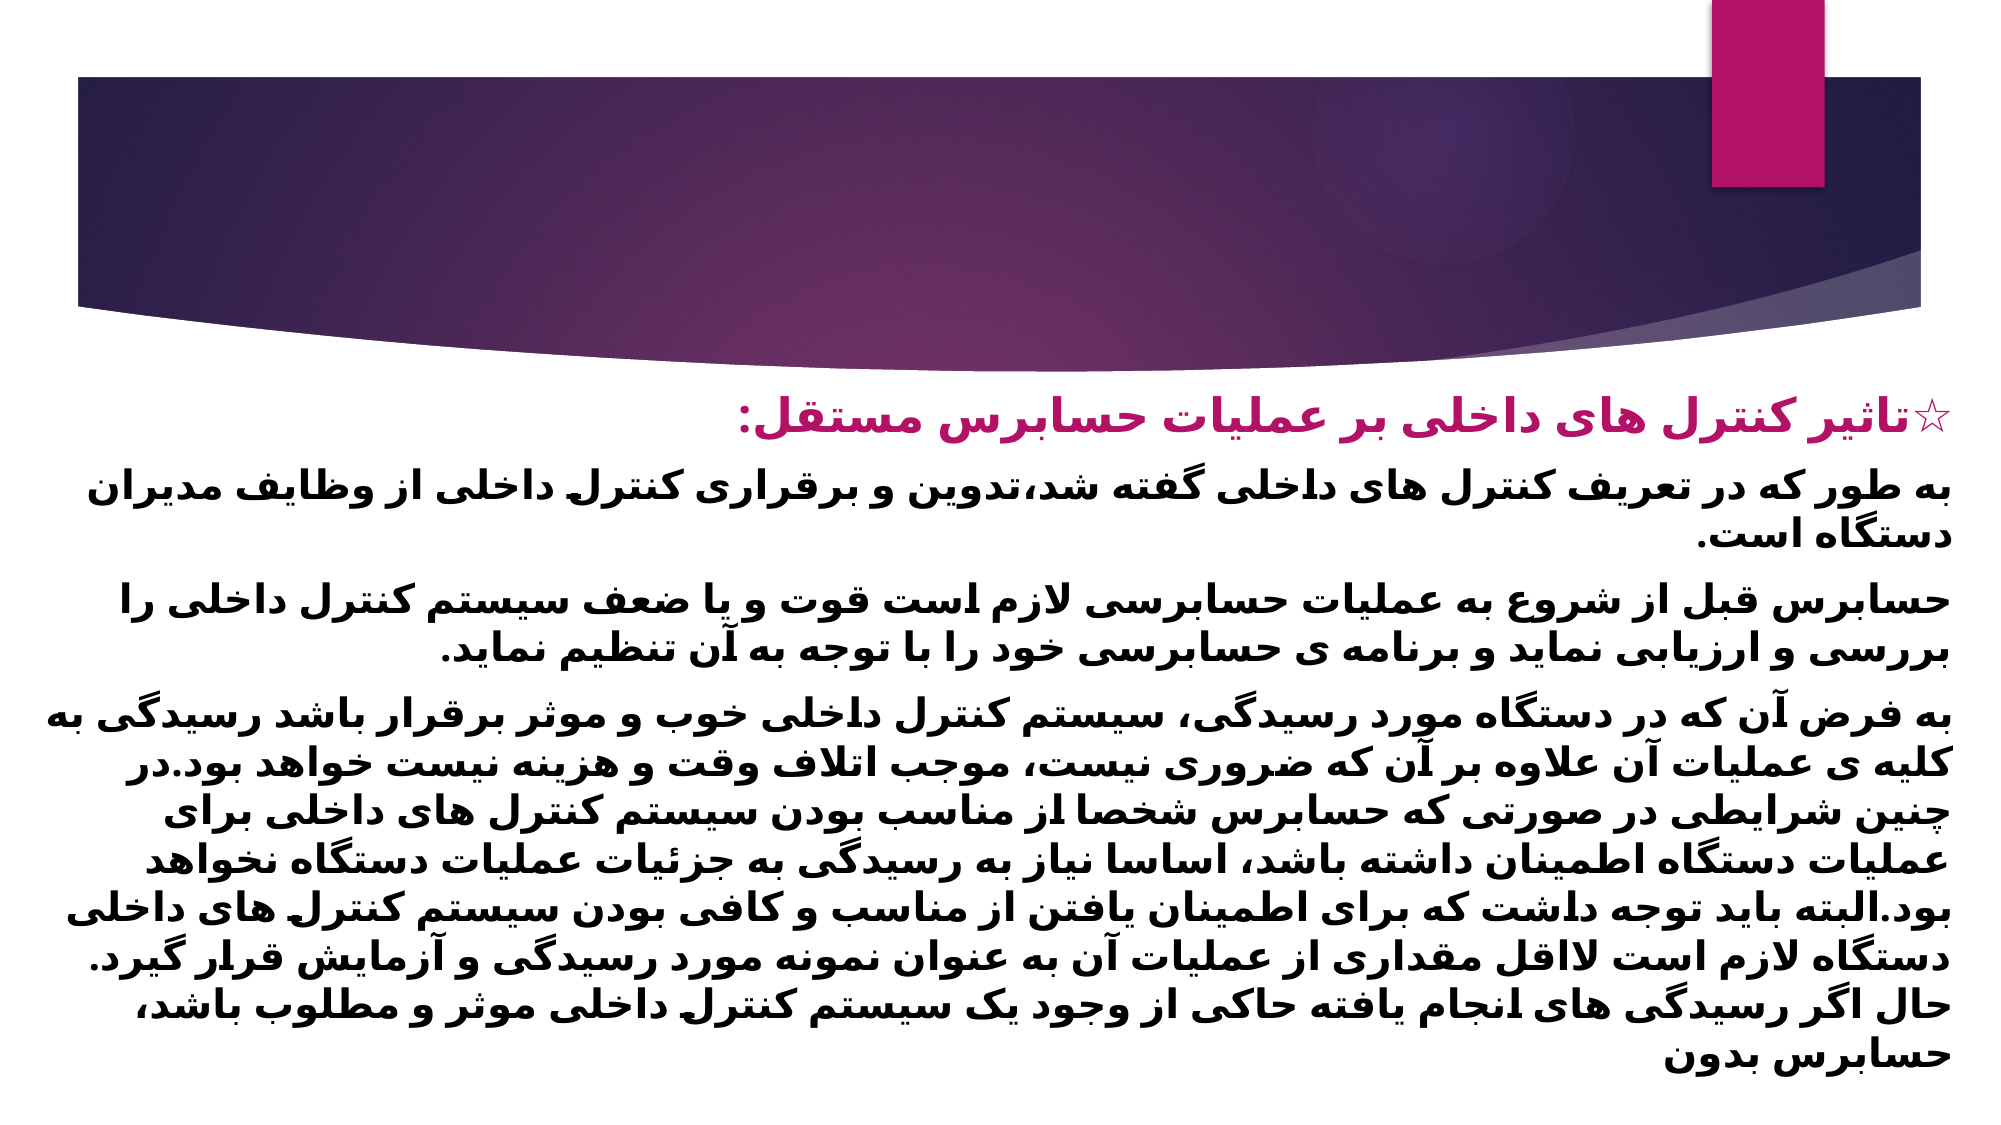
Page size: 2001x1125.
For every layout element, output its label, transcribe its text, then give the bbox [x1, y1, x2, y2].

list ☆تاثیر کنترل های داخلی بر عملیات حسابرس مستقل: به طور که در تعریف کنترل های داخلی گفته شد،تدوین و برقراری کنترل داخلی از وظایف مدیران دستگاه است. حسابرس قبل از شروع به عملیات حسابرسی لازم است قوت و یا ضعف سیستم کنترل داخلی را بررسی و ارزیابی نماید و برنامه ی حسابرسی خود را با توجه به آن تنظیم نماید. به فرض آن که در دستگاه مورد رسیدگی، سیستم کنترل داخلی خوب و موثر برقرار باشد رسیدگی به کلیه ی عملیات آن علاوه بر آن که ضروری نیست، موجب اتلاف وقت و هزینه نیست خواهد بود.در چنین شرایطی در صورتی که حسابرس شخصا از مناسب بودن سیستم کنترل های داخلی برای عملیات دستگاه اطمینان داشته باشد، اساسا نیاز به رسیدگی به جزئیات عملیات دستگاه نخواهد بود.البته باید توجه داشت که برای اطمینان یافتن از مناسب و کافی بودن سیستم کنترل های داخلی دستگاه لازم است لااقل مقداری از عملیات آن به عنوان نمونه مورد رسیدگی و آزمایش قرار گیرد. حال اگر رسیدگی های انجام یافته حاکی از وجود یک سیستم کنترل داخلی موثر و مطلوب باشد، حسابرس بدون [26, 377, 1970, 1087]
